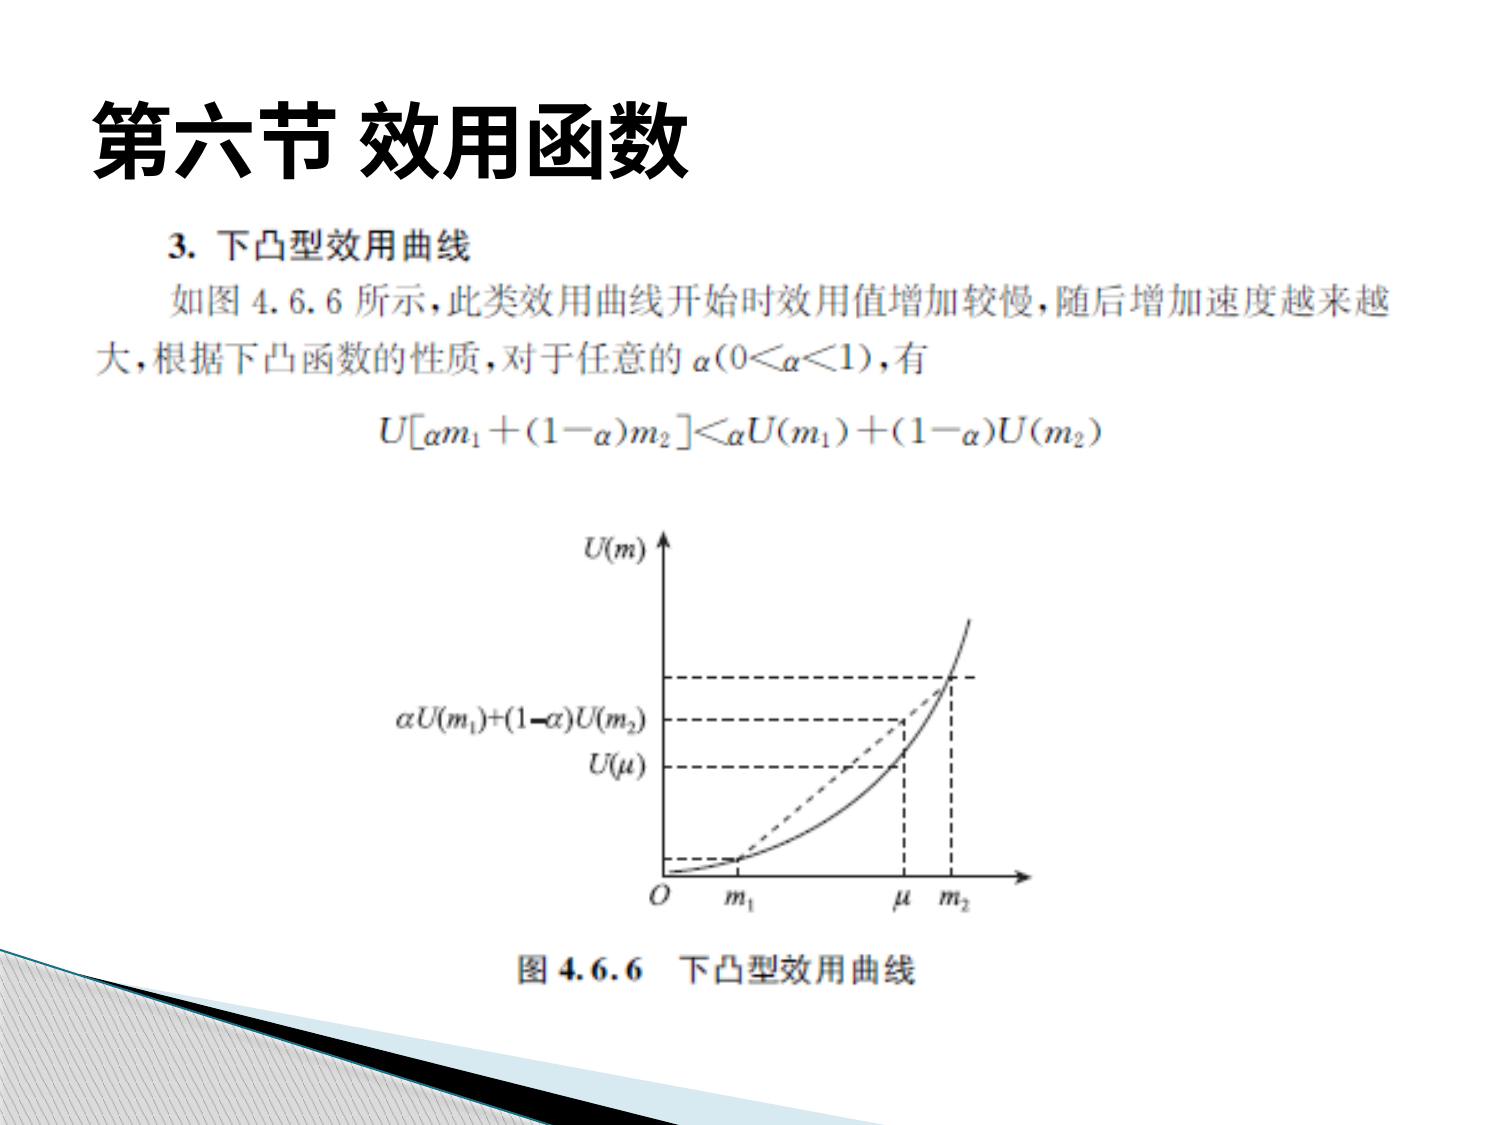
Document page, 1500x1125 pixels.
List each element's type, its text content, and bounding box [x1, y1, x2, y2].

picture [374, 503, 1055, 1026]
title 第六节 效用函数 [75, 45, 1425, 230]
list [81, 222, 1437, 469]
